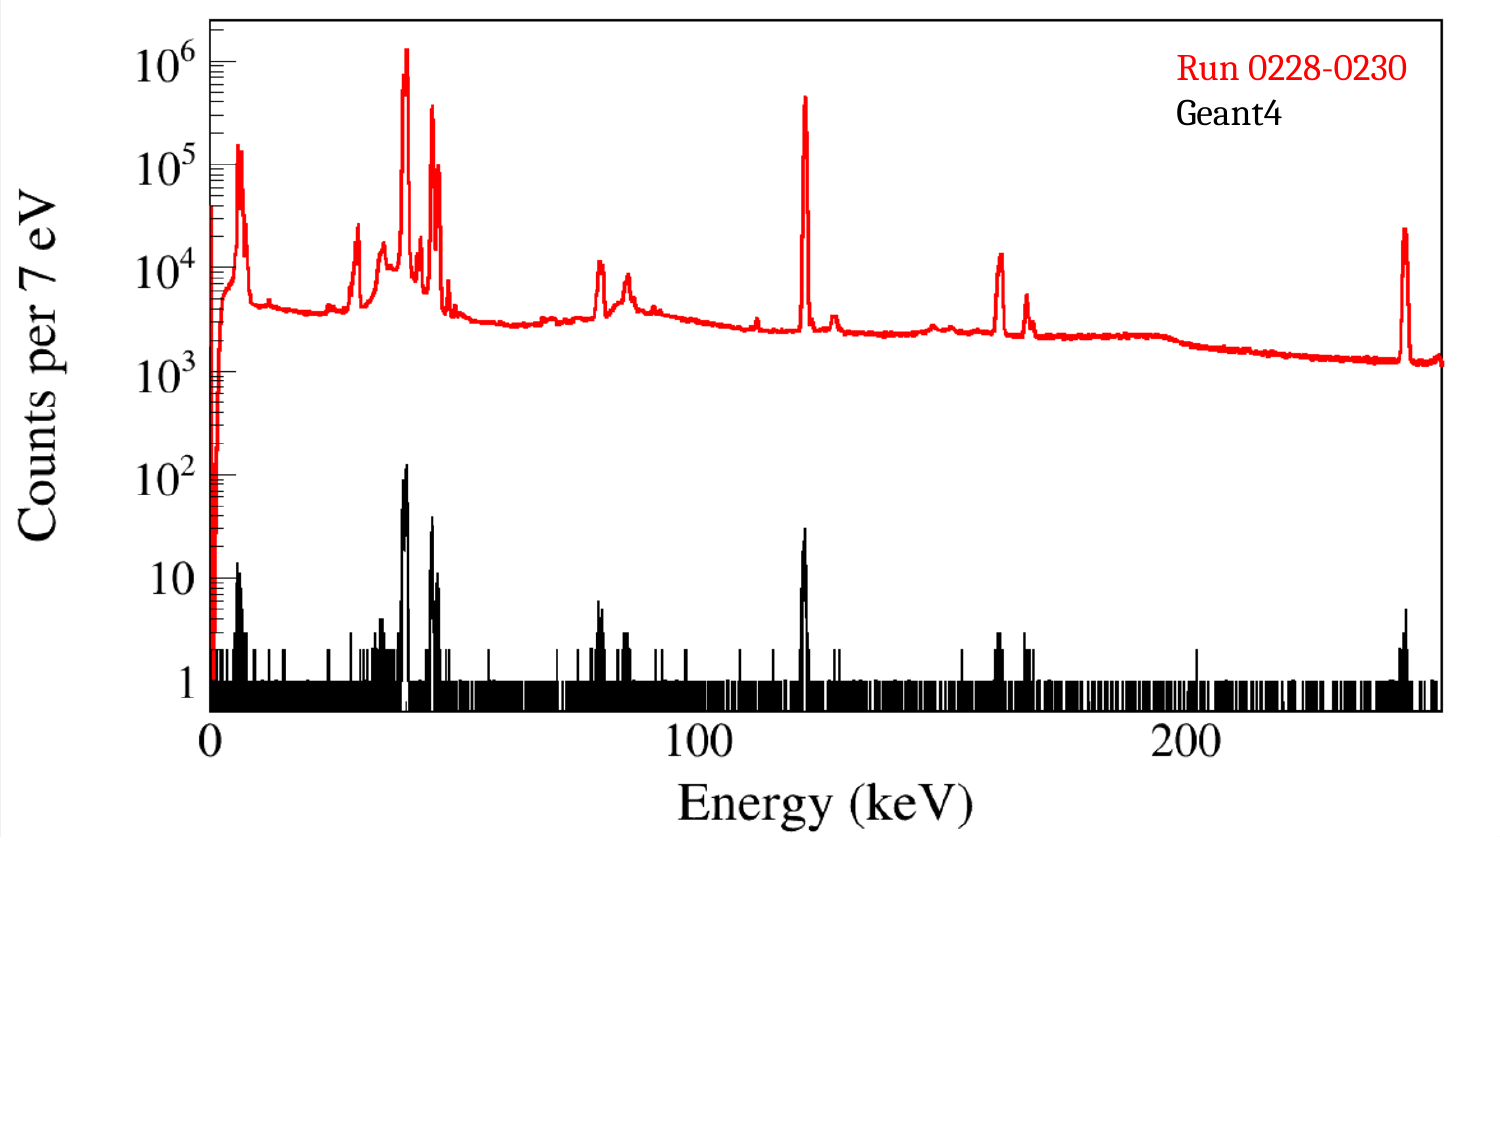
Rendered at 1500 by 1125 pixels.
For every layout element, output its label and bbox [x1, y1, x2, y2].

picture [0, 0, 1500, 837]
